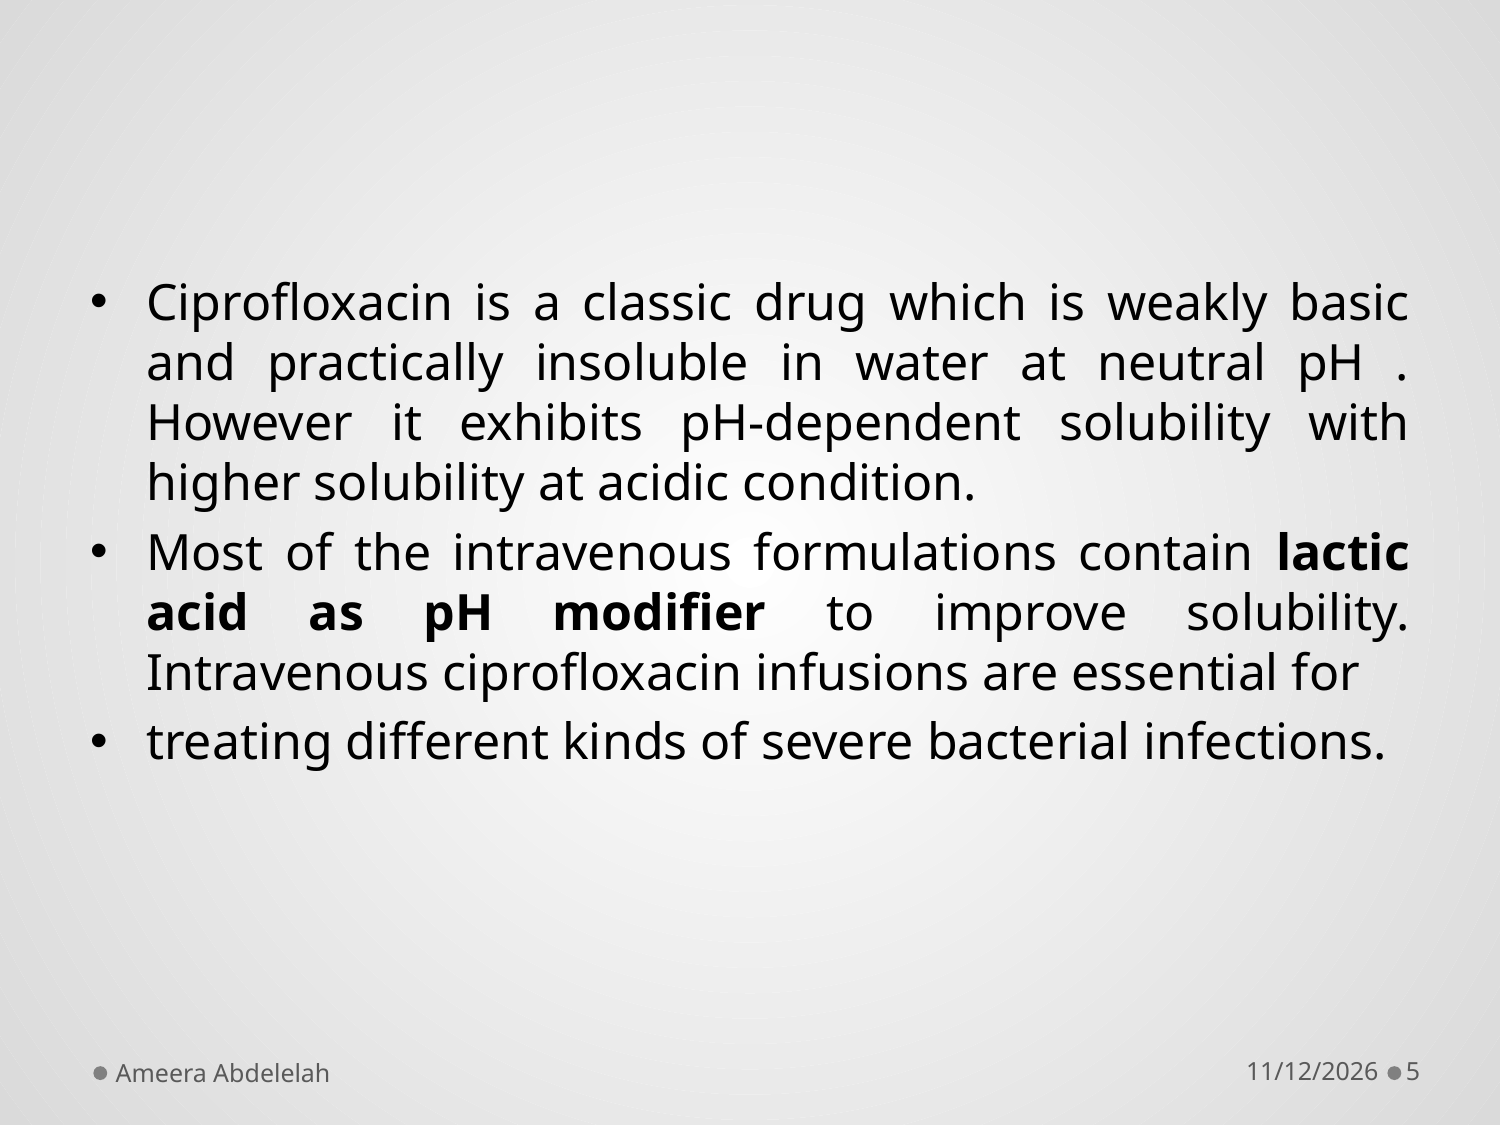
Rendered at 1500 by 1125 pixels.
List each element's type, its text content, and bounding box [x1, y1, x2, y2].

slide_number 5 [1401, 1042, 1494, 1103]
list Ciprofloxacin is a classic drug which is weakly basic and practically insoluble in water at neutral pH . However it exhibits pH-dependent solubility with higher solubility at acidic condition. Most of the intravenous formulations contain lactic acid as pH modifier to improve solubility. Intravenous ciprofloxacin infusions are essential for treating different kinds of severe bacterial infections. [75, 262, 1425, 1005]
footer Ameera Abdelelah [108, 1042, 576, 1103]
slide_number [1043, 1042, 1386, 1103]
